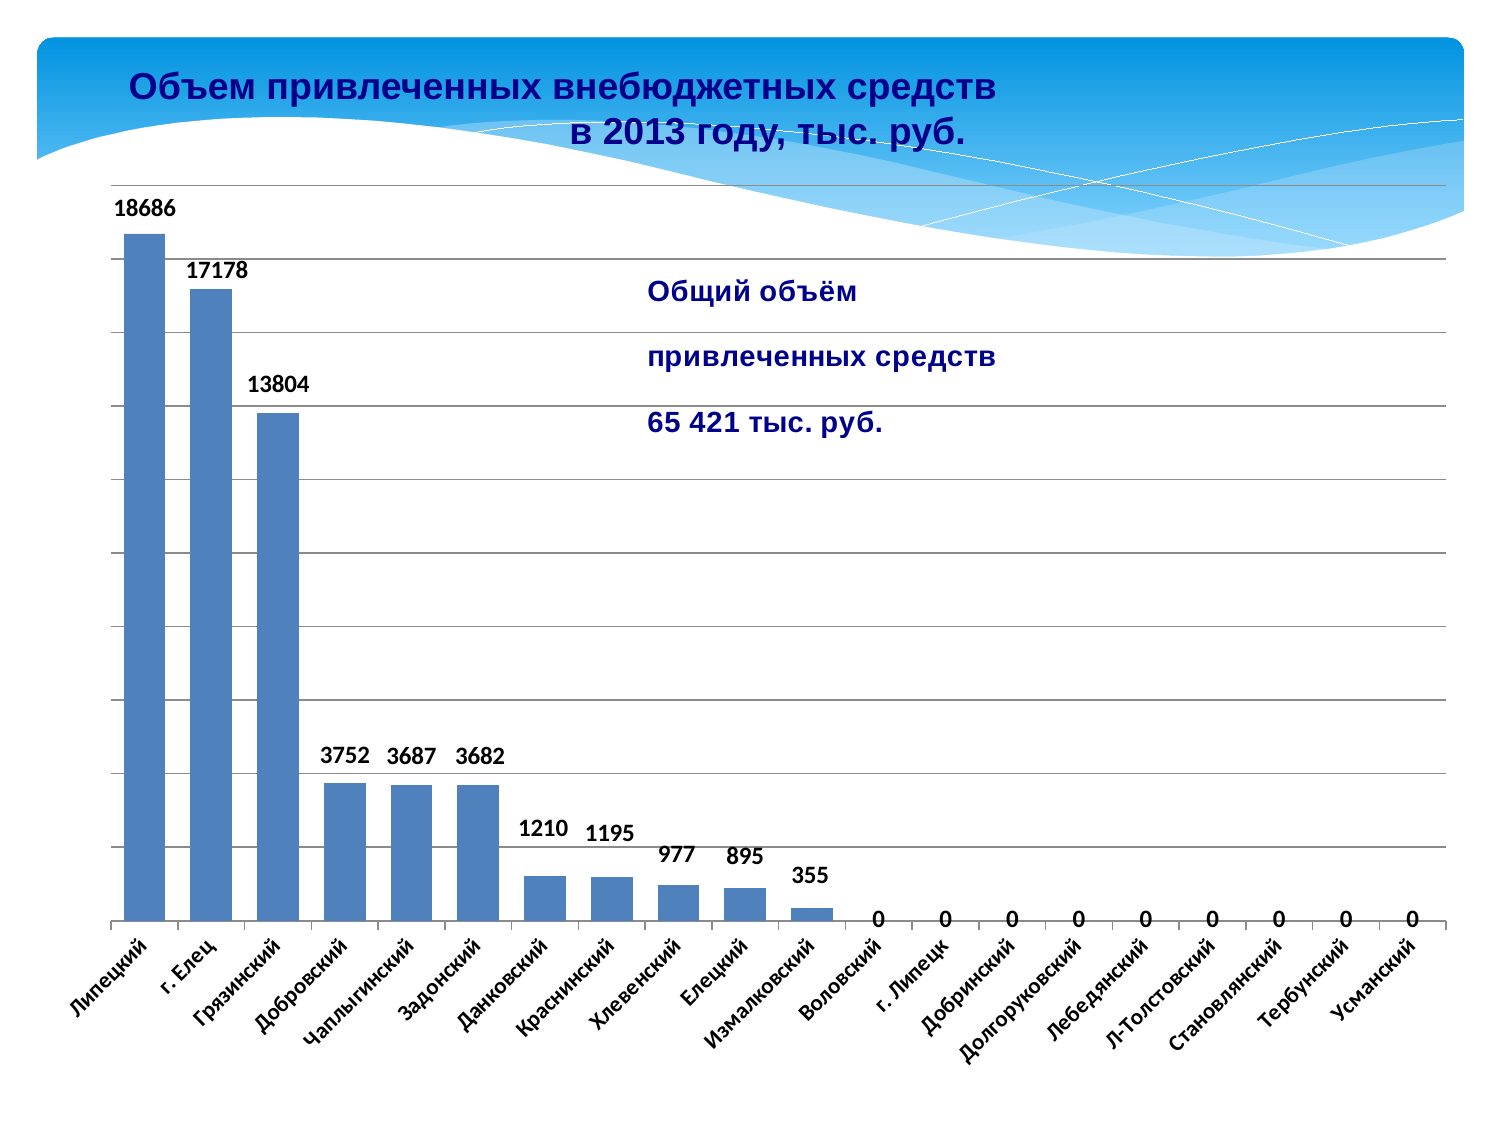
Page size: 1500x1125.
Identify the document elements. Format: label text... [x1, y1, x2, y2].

text_box Объем привлеченных внебюджетных средств в 2013 году, тыс. руб. [112, 54, 1424, 160]
chart [52, 184, 1448, 1076]
